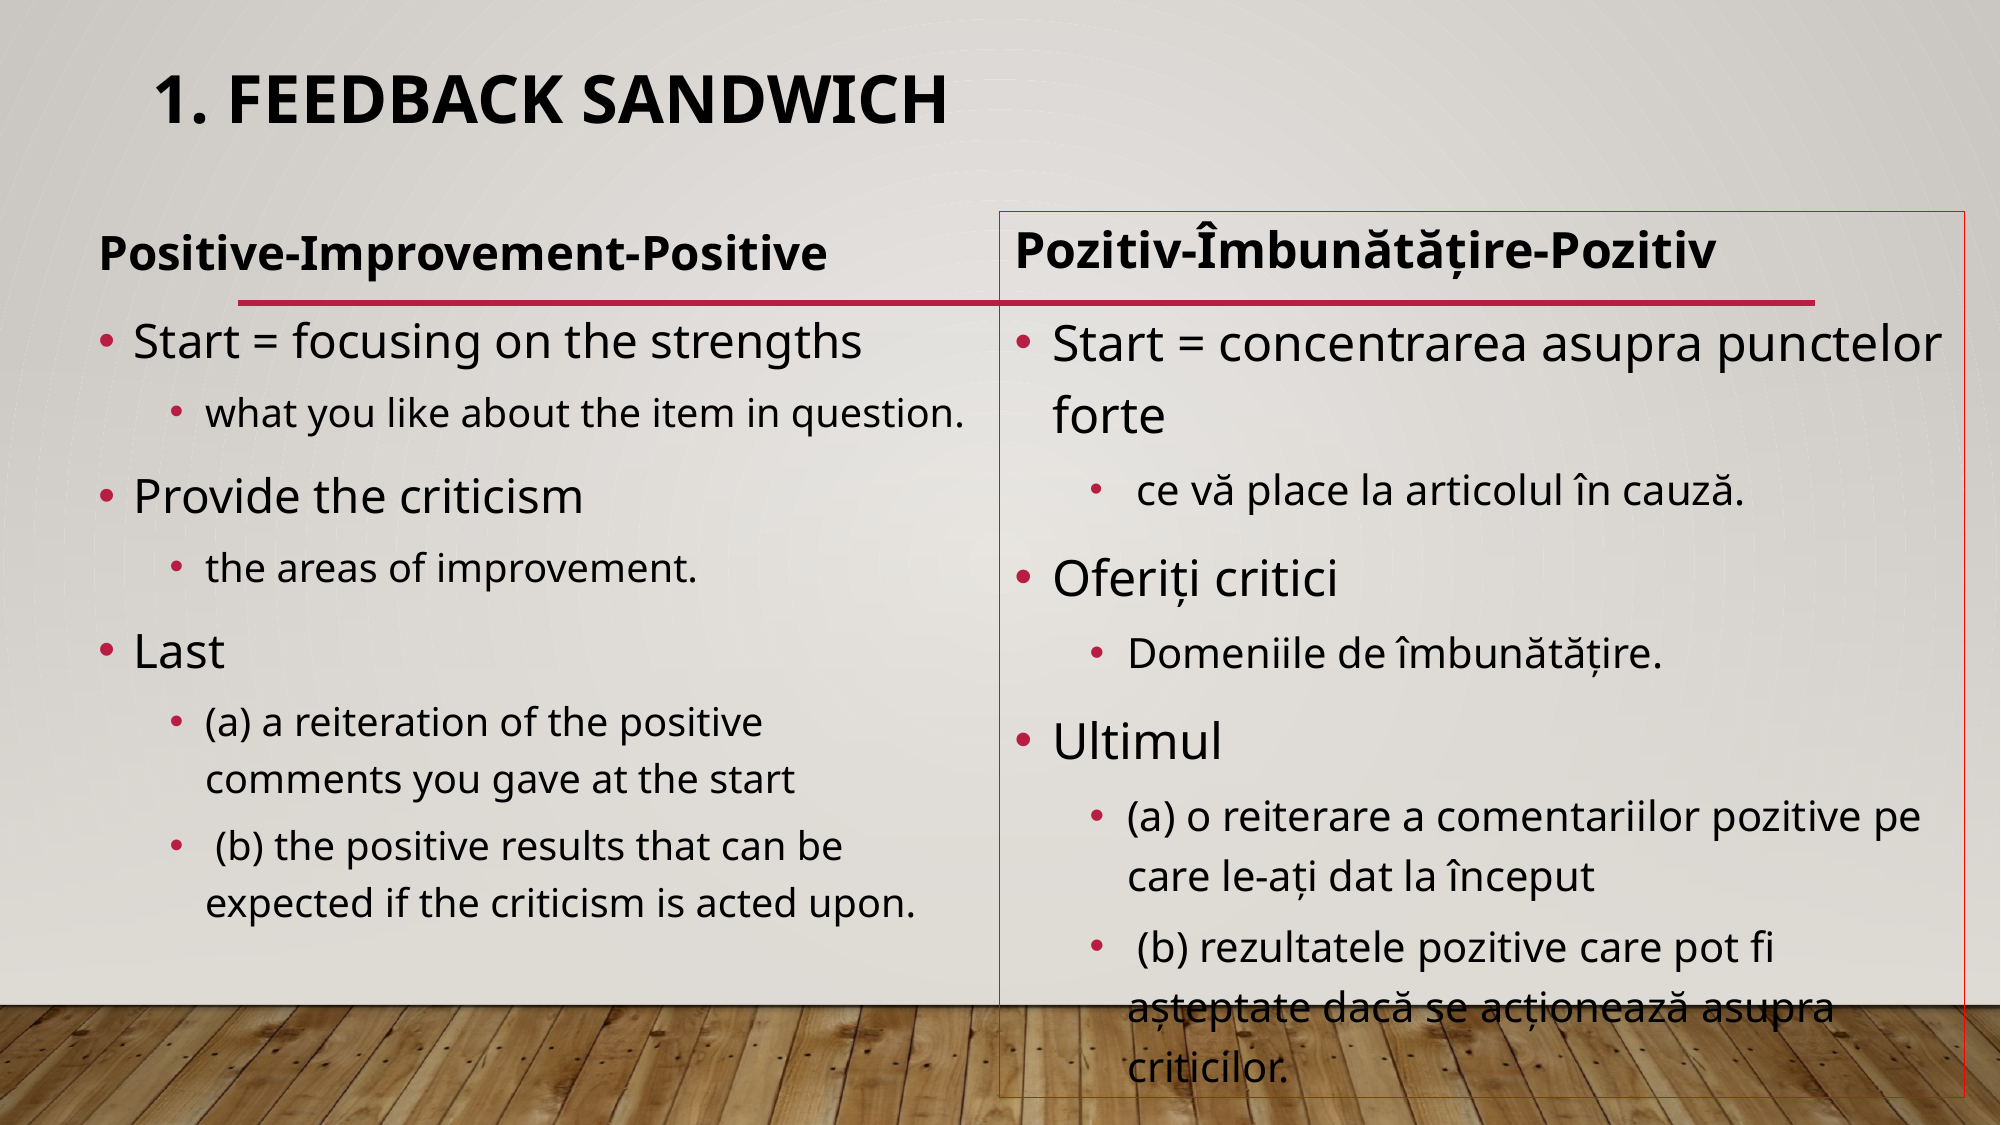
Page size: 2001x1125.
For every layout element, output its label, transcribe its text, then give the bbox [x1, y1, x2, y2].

list Positive-Improvement-Positive Start = focusing on the strengths what you like about the item in question. Provide the criticism the areas of improvement. Last (a) a reiteration of the positive comments you gave at the start (b) the positive results that can be expected if the criticism is acted upon. [83, 135, 982, 997]
picture [0, 1005, 2000, 1125]
text_box Pozitiv-Îmbunătățire-Pozitiv Start = concentrarea asupra punctelor forte ce vă place la articolul în cauză. Oferiți critici Domeniile de îmbunătățire. Ultimul (a) o reiterare a comentariilor pozitive pe care le-ați dat la început (b) rezultatele pozitive care pot fi așteptate dacă se acționează asupra criticilor. [999, 211, 1965, 1098]
title 1. Feedback Sandwich [137, 58, 1123, 462]
